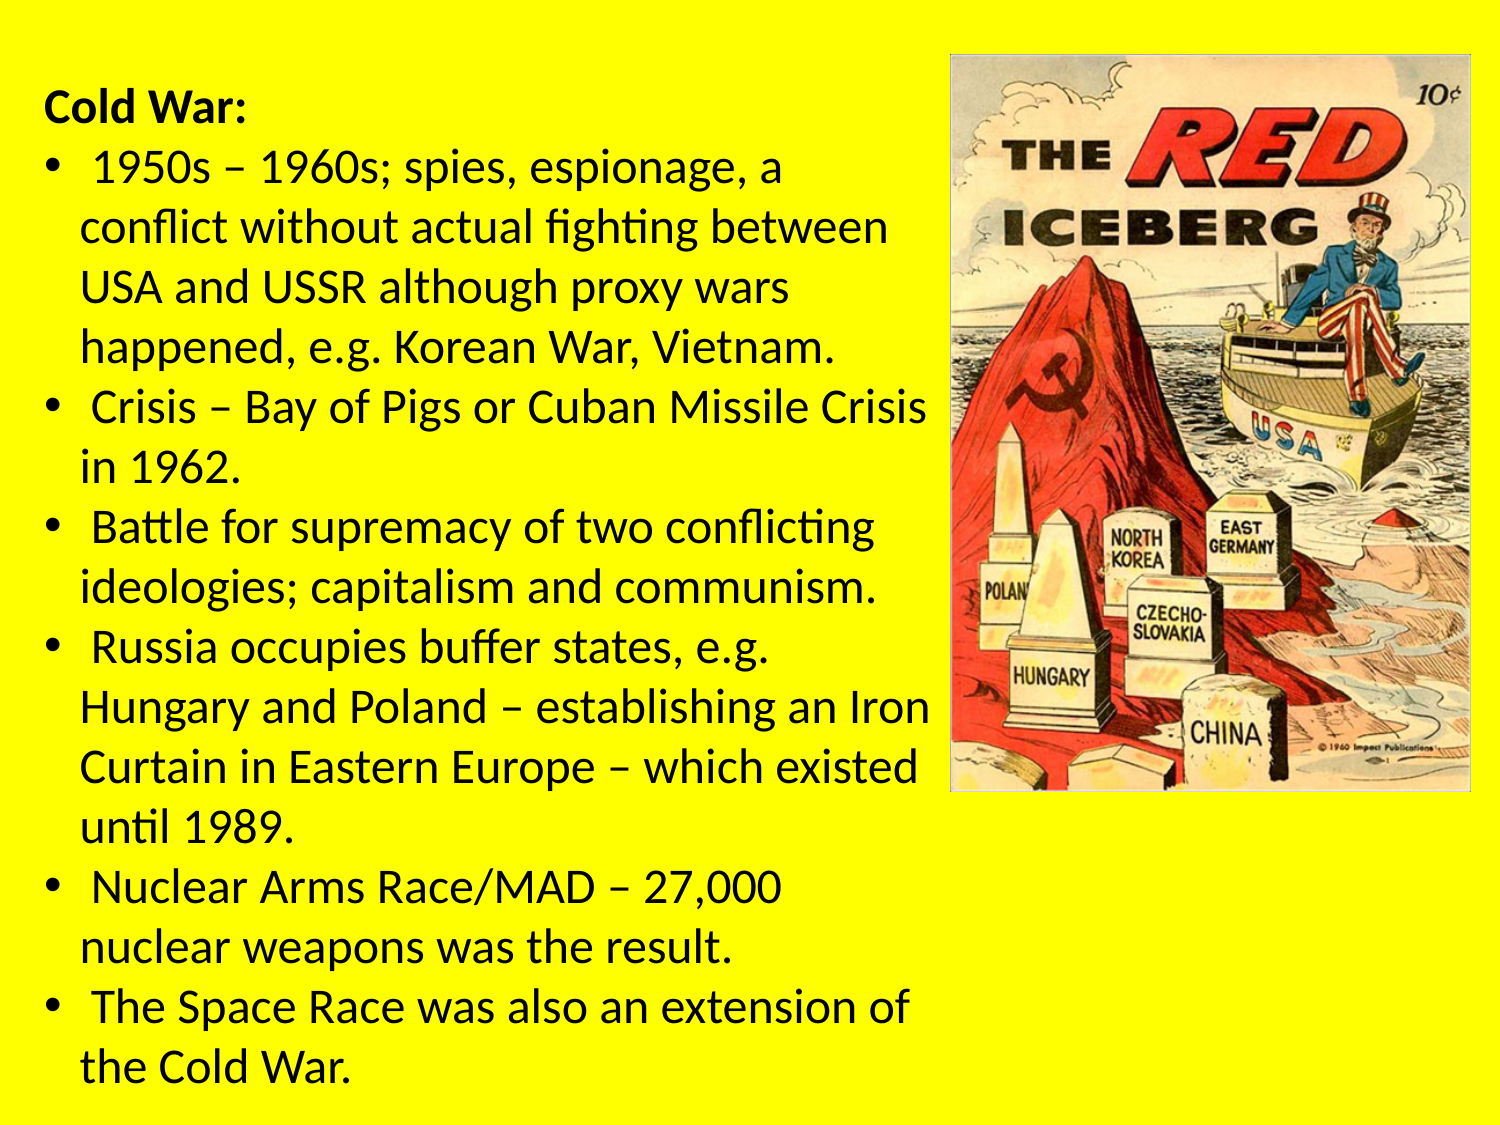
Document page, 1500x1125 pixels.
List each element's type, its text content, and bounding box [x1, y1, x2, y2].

text_box Cold War: 1950s – 1960s; spies, espionage, a conflict without actual fighting between USA and USSR although proxy wars happened, e.g. Korean War, Vietnam. Crisis – Bay of Pigs or Cuban Missile Crisis in 1962. Battle for supremacy of two conflicting ideologies; capitalism and communism. Russia occupies buffer states, e.g. Hungary and Poland – establishing an Iron Curtain in Eastern Europe – which existed until 1989. Nuclear Arms Race/MAD – 27,000 nuclear weapons was the result. The Space Race was also an extension of the Cold War. [29, 66, 951, 1102]
picture [950, 54, 1471, 792]
